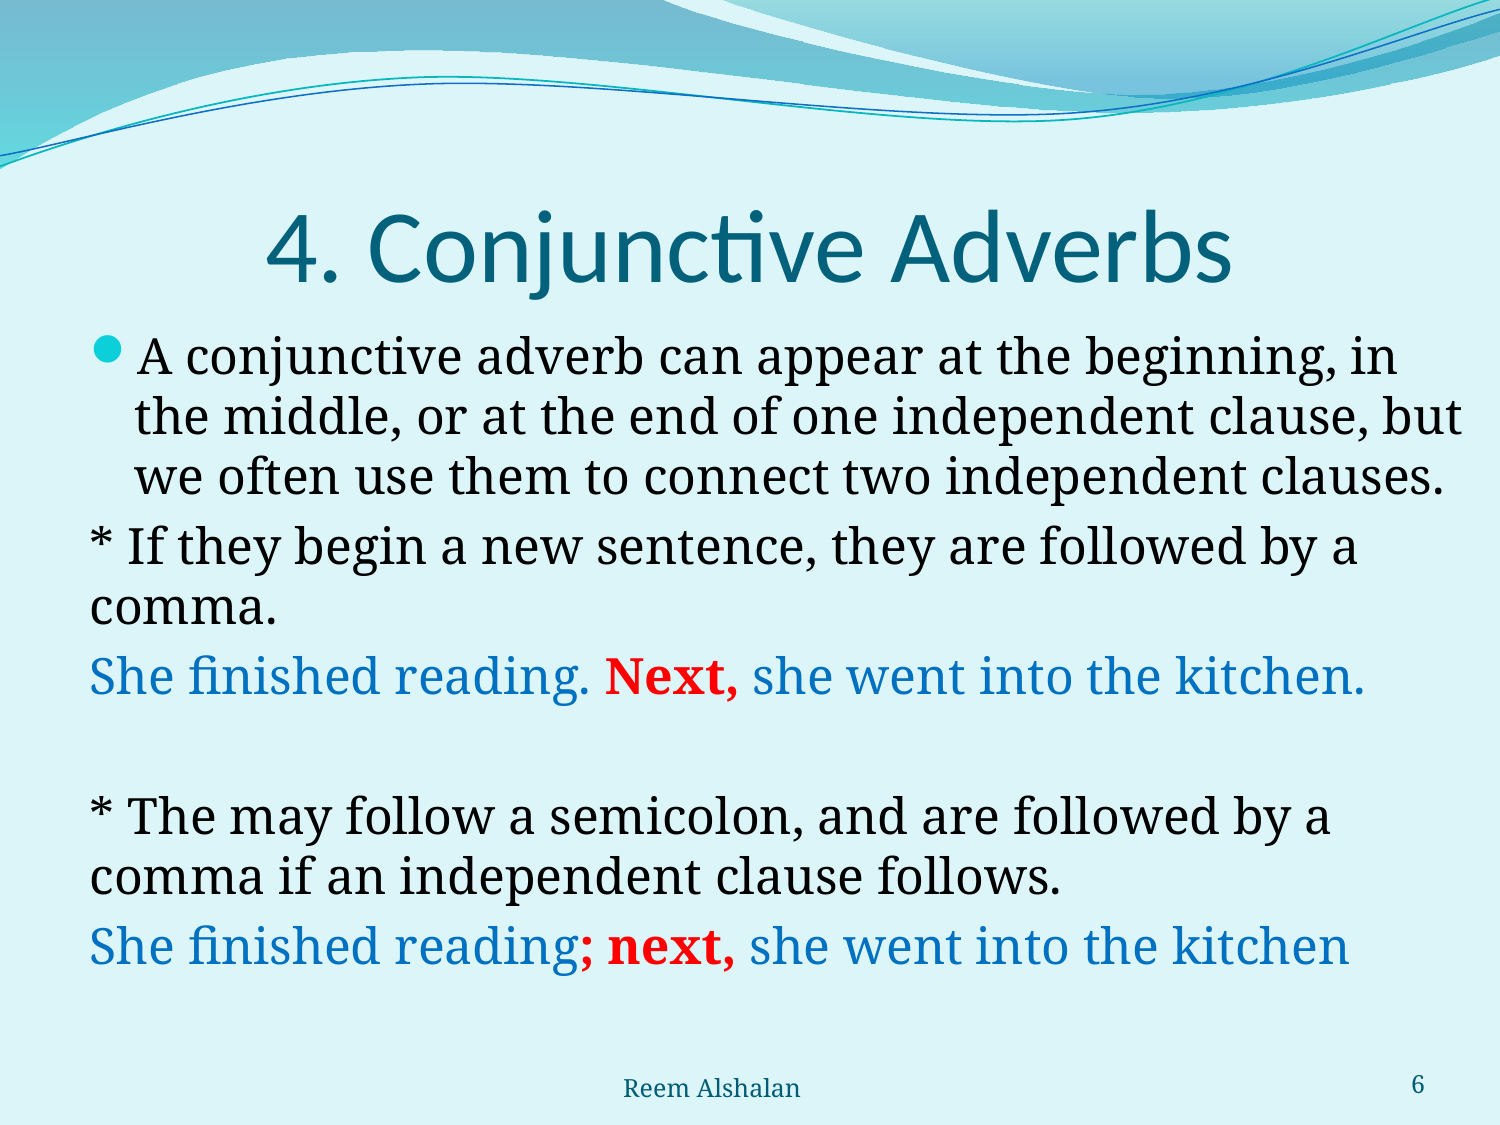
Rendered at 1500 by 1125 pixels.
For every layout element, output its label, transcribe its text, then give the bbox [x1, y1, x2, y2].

slide_number 6 [1299, 1042, 1425, 1103]
list A conjunctive adverb can appear at the beginning, in the middle, or at the end of one independent clause, but we often use them to connect two independent clauses. * If they begin a new sentence, they are followed by a comma. She finished reading. Next, she went into the kitchen. * The may follow a semicolon, and are followed by a comma if an independent clause follows. She finished reading; next, she went into the kitchen [75, 317, 1488, 1038]
footer Reem Alshalan [437, 1042, 988, 1103]
title 4. Conjunctive Adverbs [75, 115, 1425, 303]
